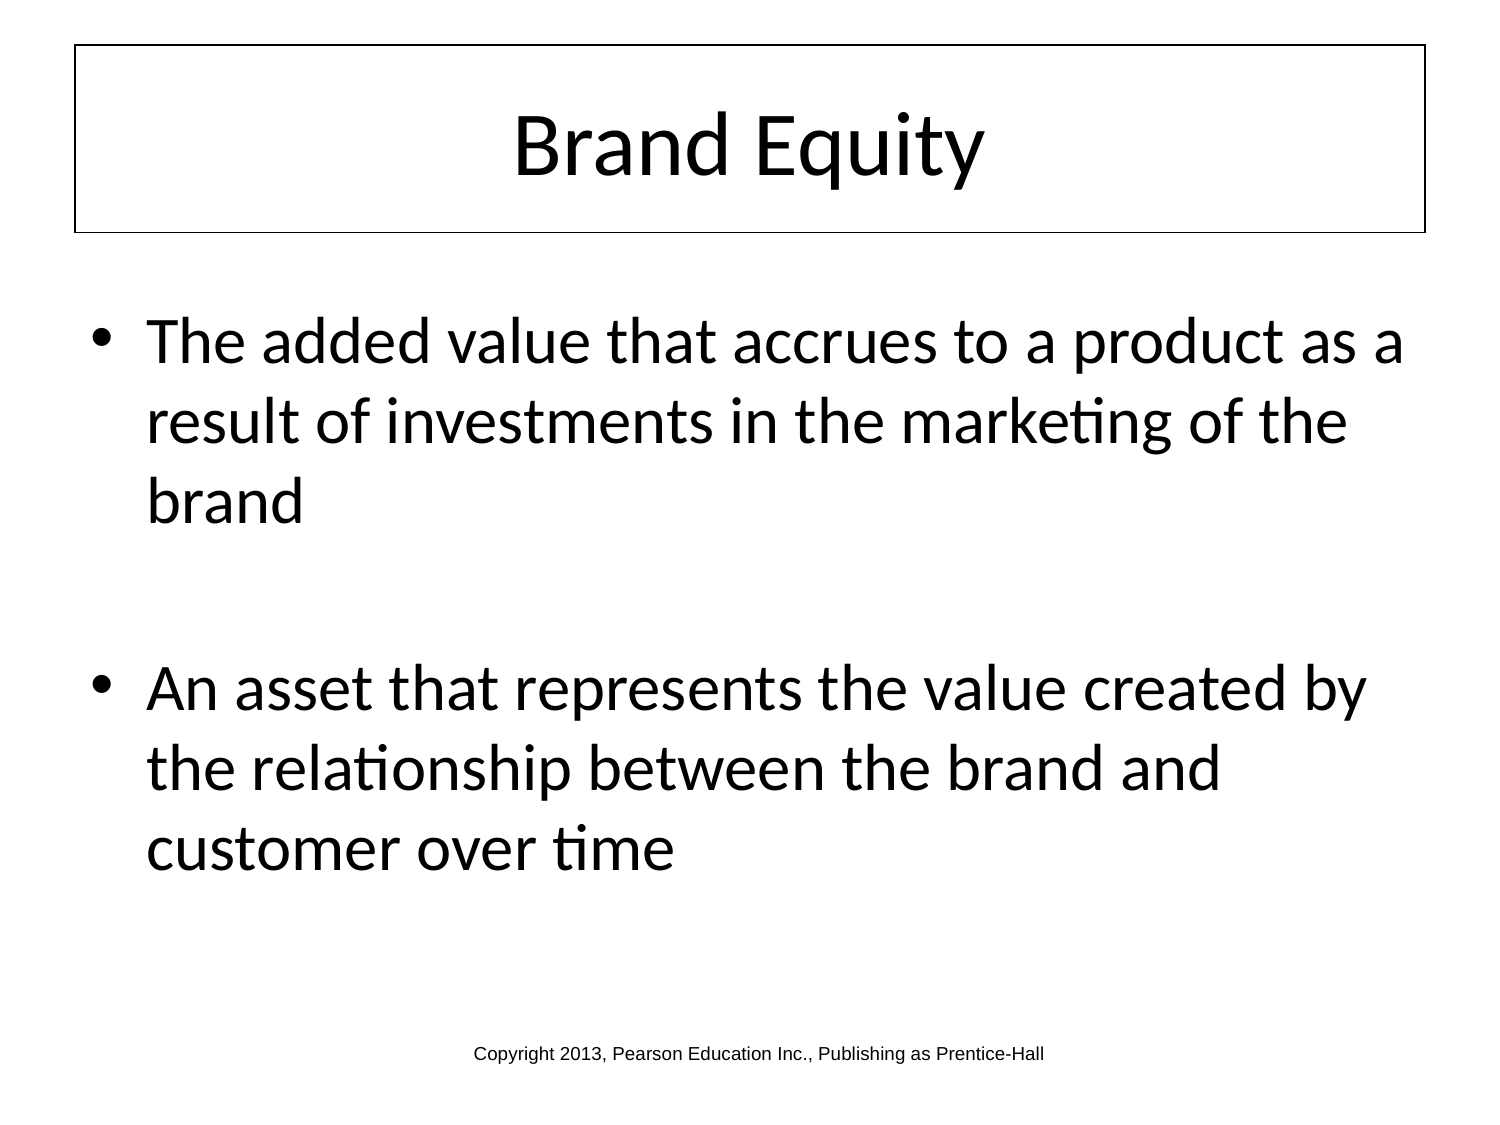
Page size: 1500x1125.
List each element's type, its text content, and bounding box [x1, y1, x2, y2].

text_box Copyright 2013, Pearson Education Inc., Publishing as Prentice-Hall [459, 1033, 1059, 1094]
list The added value that accrues to a product as a result of investments in the marketing of the brand An asset that represents the value created by the relationship between the brand and customer over time [74, 288, 1426, 972]
title Brand Equity [74, 44, 1426, 233]
